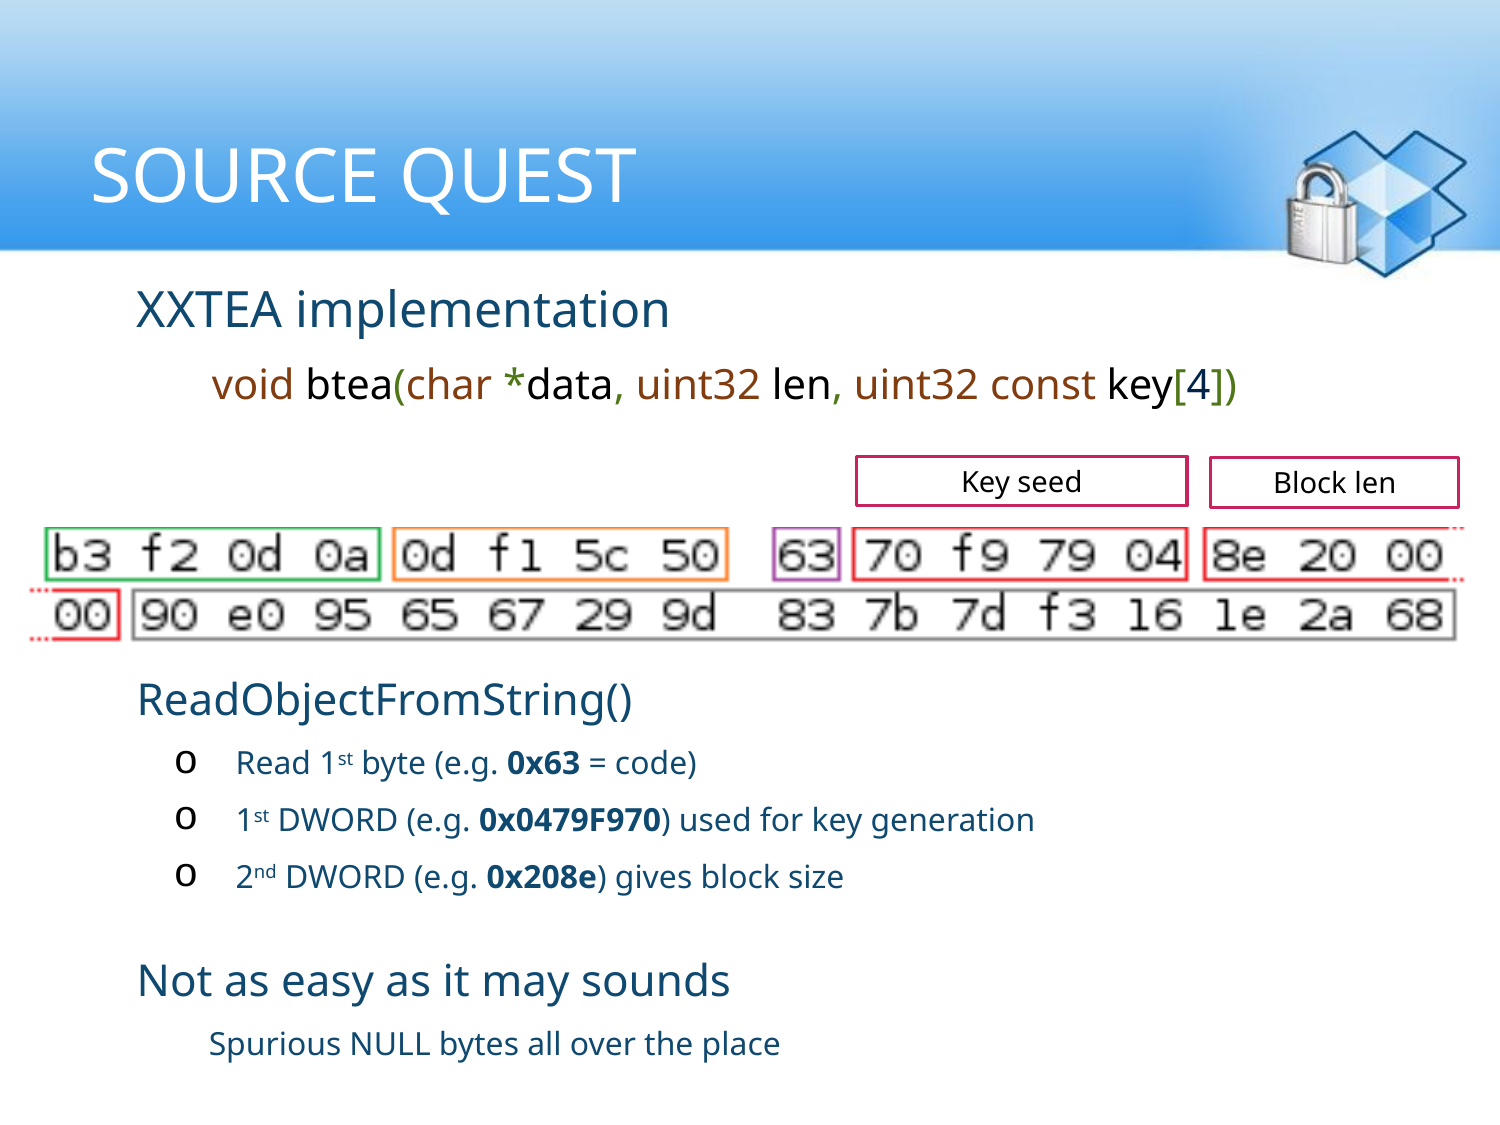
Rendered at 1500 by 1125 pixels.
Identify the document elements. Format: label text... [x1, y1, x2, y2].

text_box Key seed [855, 455, 1188, 507]
picture [0, 0, 1500, 1125]
list ReadObjectFromString() Read 1st byte (e.g. 0x63 = code) 1st DWORD (e.g. 0x0479F970) used for key generation 2nd DWORD (e.g. 0x208e) gives block size Not as easy as it may sounds Spurious NULL bytes all over the place [76, 656, 1425, 1078]
text_box [17, 527, 1483, 649]
list XXTEA implementation void btea(char *data, uint32 len, uint32 const key[4]) [75, 262, 1424, 527]
title Source quest [75, 45, 1425, 233]
text_box Block len [1210, 456, 1460, 508]
